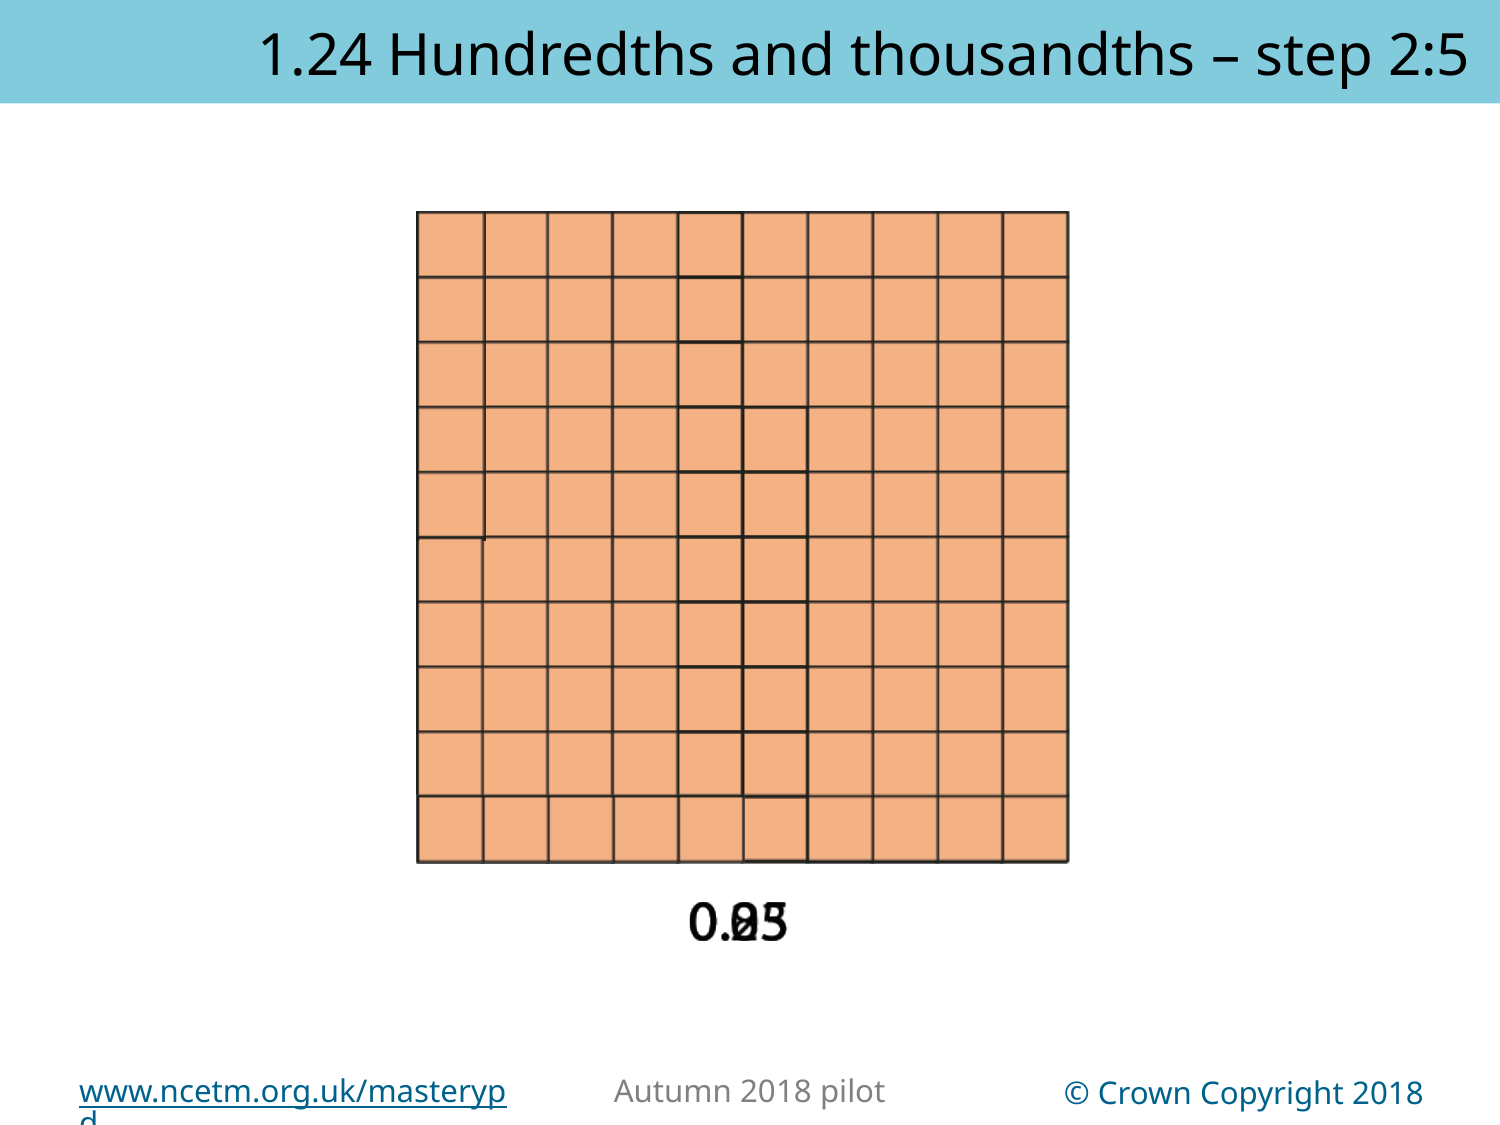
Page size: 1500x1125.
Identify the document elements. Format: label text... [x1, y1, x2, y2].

picture [413, 200, 1087, 1092]
list 1.24 Hundredths and thousandths – step 2:5 [0, 0, 1500, 104]
